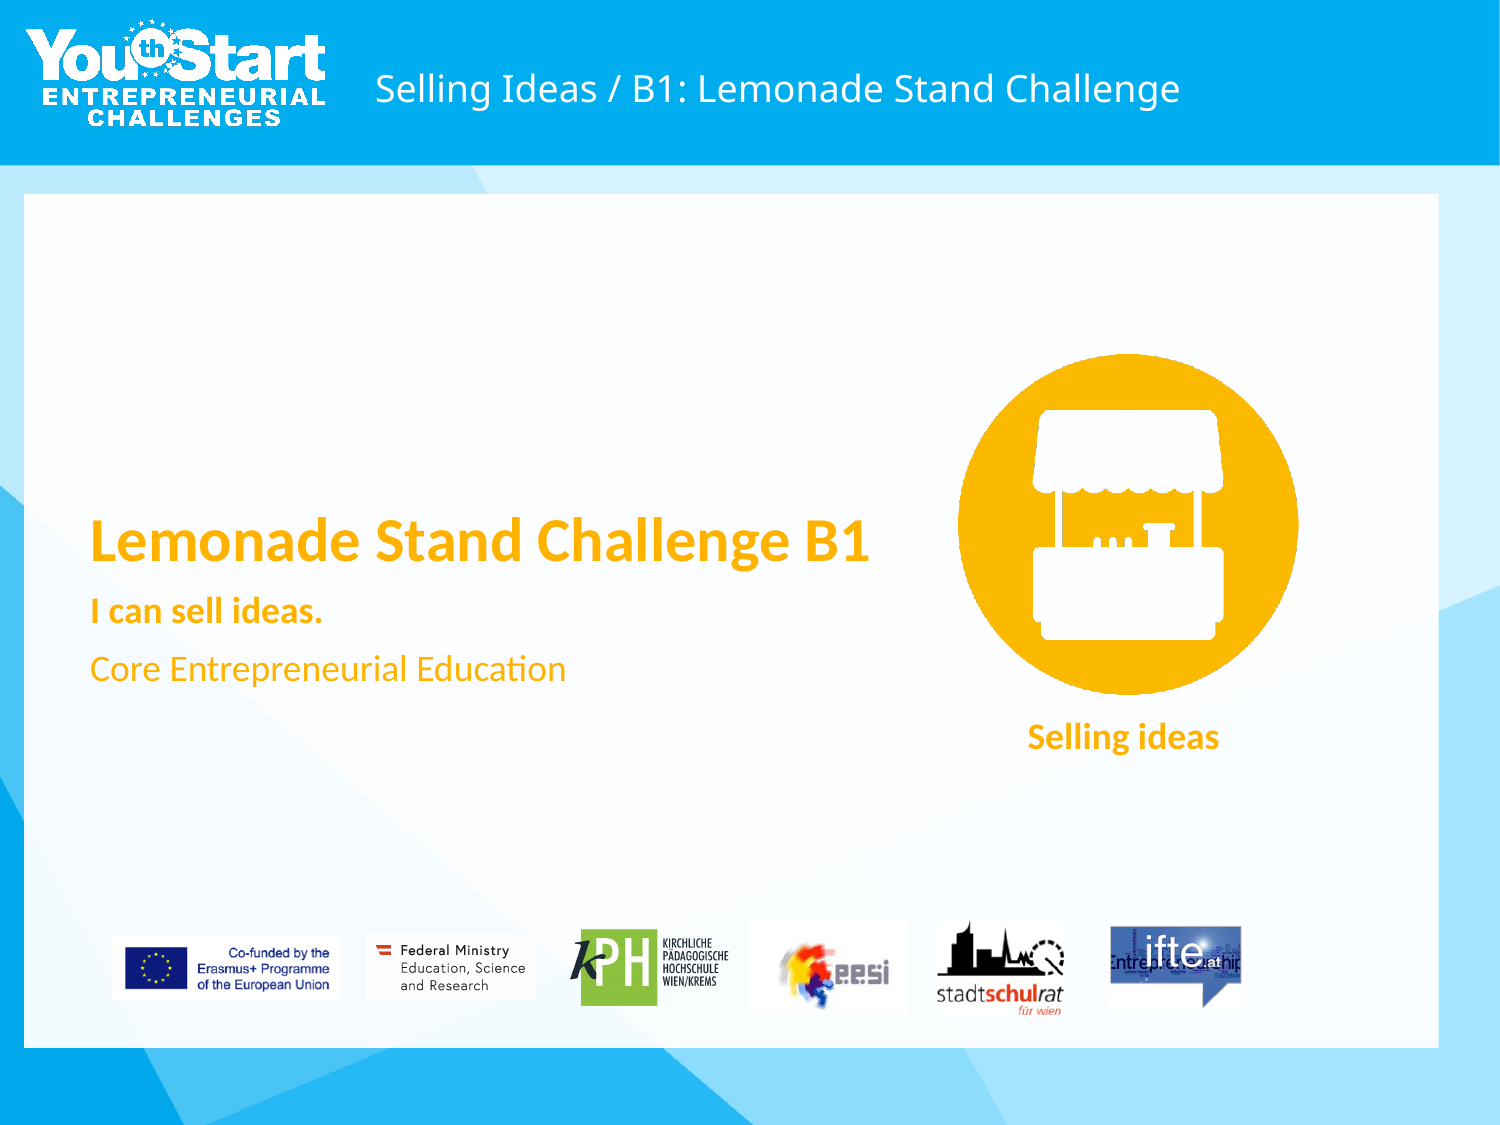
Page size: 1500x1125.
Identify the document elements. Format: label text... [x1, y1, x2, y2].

text_box Lemonade Stand Challenge B1 I can sell ideas. Core Entrepreneurial Education [75, 300, 919, 887]
picture [240, 89, 255, 105]
picture [64, 46, 100, 80]
text_box [22, 192, 1441, 1050]
picture [104, 89, 117, 104]
picture [142, 89, 155, 104]
text_box Selling Ideas / B1: Lemonade Stand Challenge [0, 0, 1500, 168]
picture [313, 89, 324, 104]
picture [204, 110, 219, 126]
picture [161, 89, 175, 104]
picture [292, 89, 307, 104]
picture [123, 89, 136, 104]
picture [262, 89, 275, 104]
picture [109, 110, 124, 126]
picture [211, 36, 270, 80]
picture [44, 89, 57, 104]
picture [222, 89, 234, 104]
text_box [111, 919, 1247, 1015]
picture [181, 89, 194, 104]
picture [132, 29, 210, 81]
picture [103, 46, 137, 80]
picture [0, 168, 1500, 1125]
picture [186, 110, 199, 126]
picture [89, 110, 103, 126]
picture [276, 36, 324, 80]
picture [168, 110, 180, 126]
picture [83, 89, 98, 104]
picture [266, 110, 279, 126]
picture [901, 298, 1355, 753]
picture [151, 110, 163, 126]
picture [226, 110, 241, 126]
text_box Selling ideas [820, 704, 1436, 765]
picture [63, 89, 78, 104]
picture [247, 110, 260, 126]
picture [27, 30, 75, 79]
picture [200, 89, 214, 104]
picture [129, 110, 146, 126]
